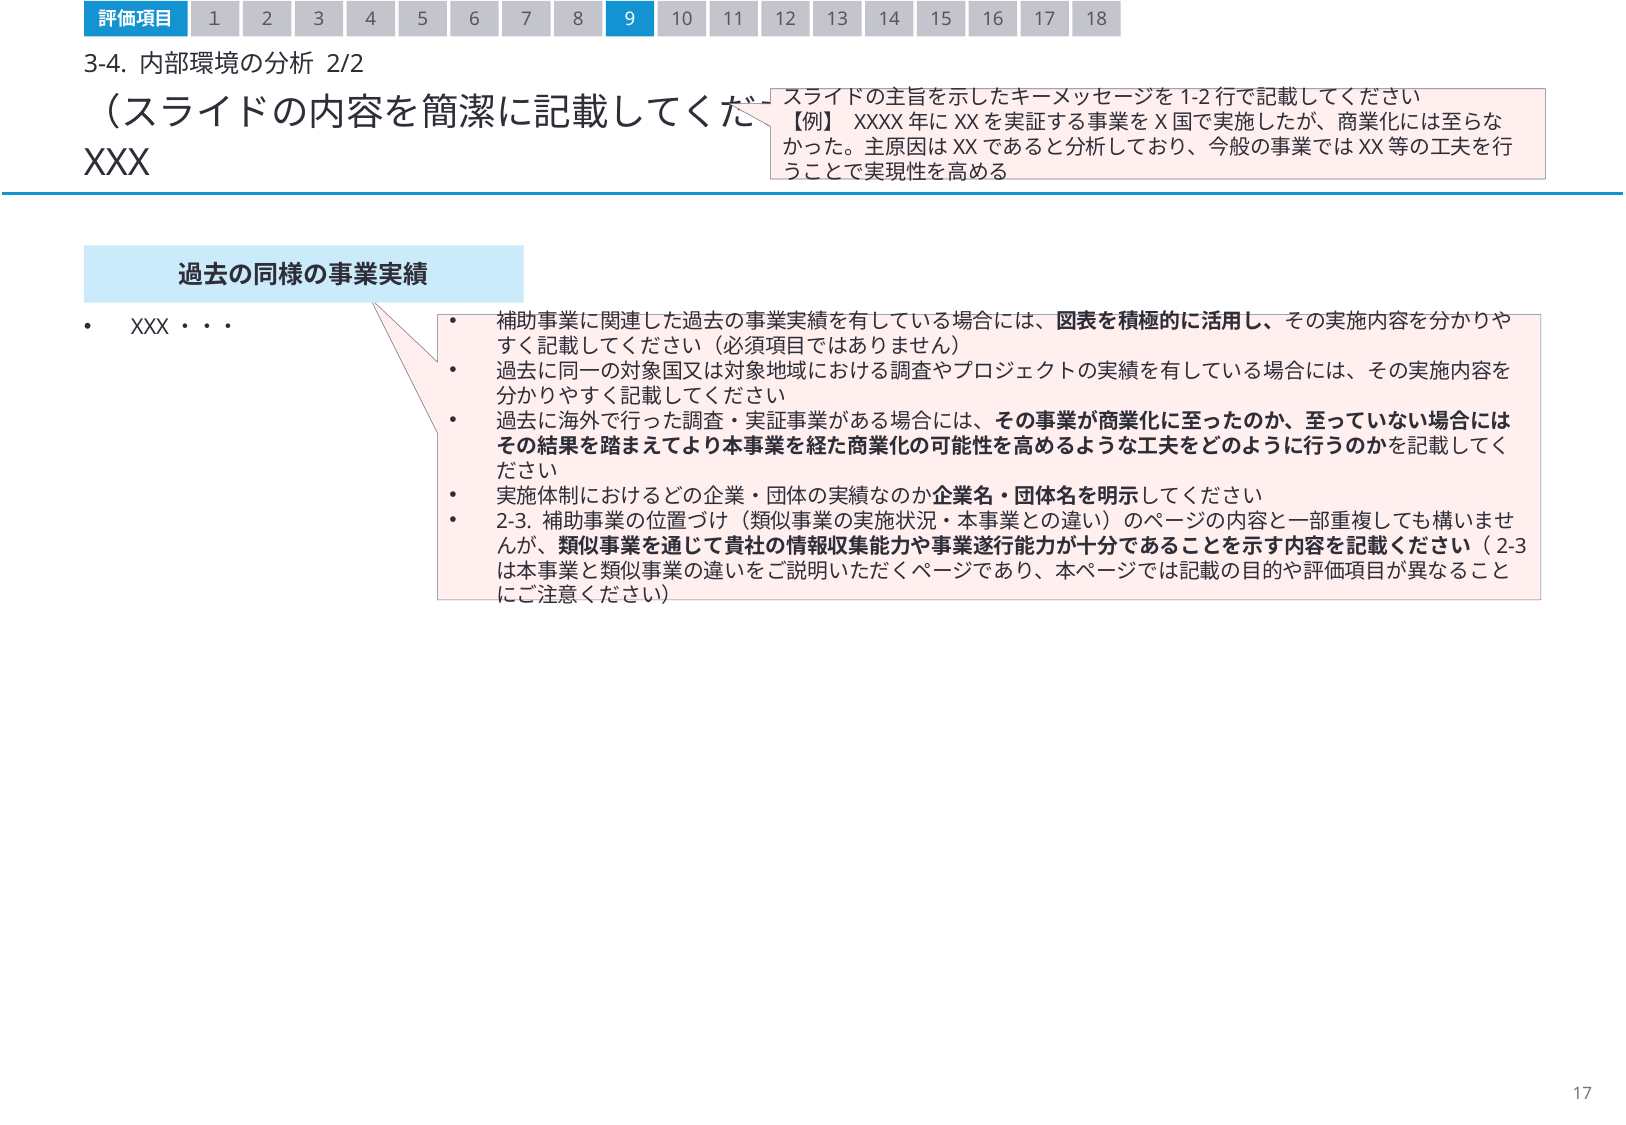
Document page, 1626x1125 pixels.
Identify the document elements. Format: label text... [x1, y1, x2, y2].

list （スライドの内容を簡潔に記載してください） XXX [84, 83, 1543, 183]
text_box 過去の同様の事業実績 [83, 244, 524, 303]
list 3-4. 内部環境の分析 2/2 [84, 40, 1543, 82]
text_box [83, 0, 1122, 37]
text_box スライドの主旨を示したキーメッセージを1-2行で記載してください 【例】 XXXX年にXXを実証する事業をX国で実施したが、商業化には至らなかった。主原因はXXであると分析しており、今般の事業ではXX等の工夫を行うことで実現性を高める [728, 87, 1547, 180]
text_box XXX・・・ [83, 302, 1543, 1065]
text_box 補助事業に関連した過去の事業実績を有している場合には、図表を積極的に活用し、その実施内容を分かりやすく記載してください（必須項目ではありません） 過去に同一の対象国又は対象地域における調査やプロジェクトの実績を有している場合には、その実施内容を分かりやすく記載してください 過去に海外で行った調査・実証事業がある場合には、その事業が商業化に至ったのか、至っていない場合にはその結果を踏まえてより本事業を経た商業化の可能性を高めるような工夫をどのように行うのかを記載してください 実施体制におけるどの企業・団体の実績なのか企業名・団体名を明示してください 2-3. 補助事業の位置づけ（類似事業の実施状況・本事業との違い）のページの内容と一部重複しても構いませんが、類似事業を通じて貴社の情報収集能力や事業遂行能力が十分であることを示す内容を記載ください（2-3は本事業と類似事業の違いをご説明いただくページであり、本ページでは記載の目的や評価項目が異なることにご注意ください） [371, 303, 1542, 601]
